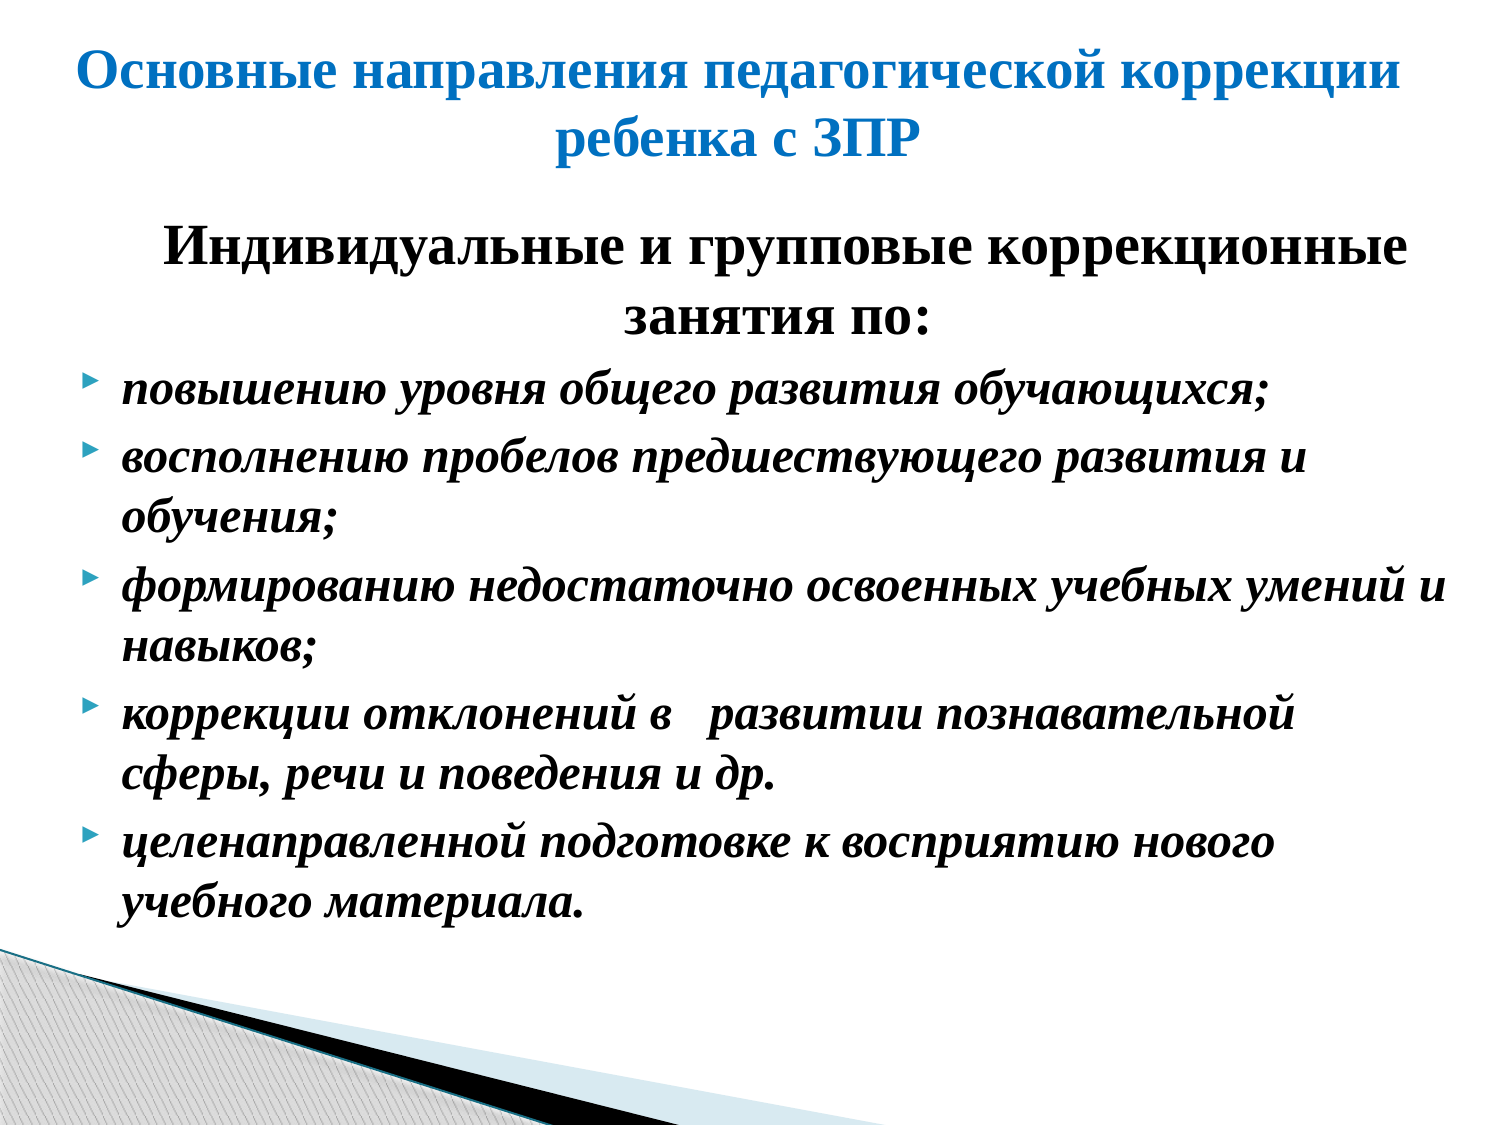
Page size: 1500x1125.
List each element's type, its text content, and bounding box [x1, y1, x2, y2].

title Основные направления педагогической коррекции ребенка с ЗПР [23, 23, 1454, 176]
list Индивидуальные и групповые коррекционные занятия по: повышению уровня общего развития обучающихся; восполнению пробелов предшествующего развития и обучения; формированию недостаточно освоенных учебных умений и навыков; коррекции отклонений в развитии познавательной сферы, речи и поведения и др. целенаправленной подготовке к восприятию нового учебного материала. [46, 199, 1465, 1079]
